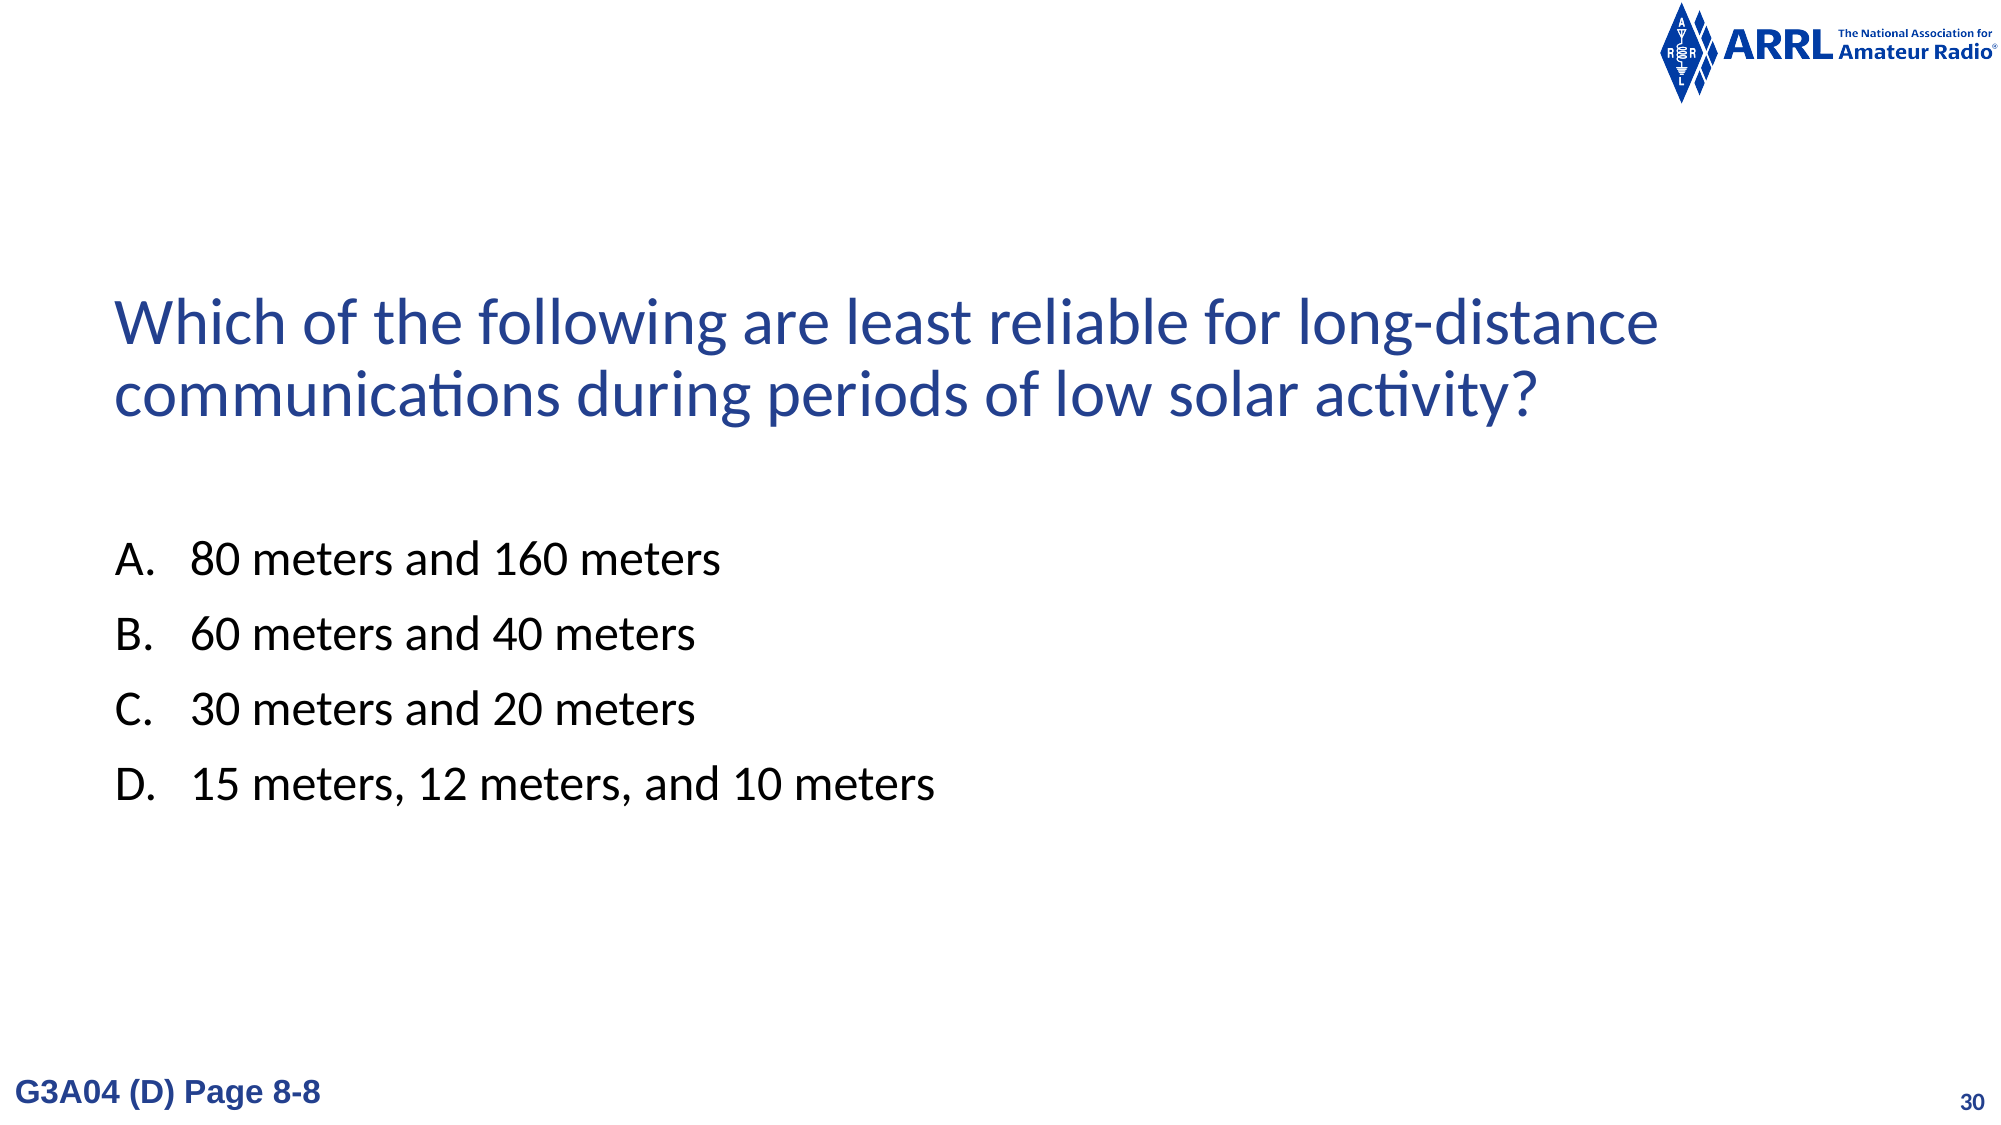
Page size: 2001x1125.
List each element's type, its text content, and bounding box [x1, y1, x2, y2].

picture [1658, 0, 1999, 106]
list 80 meters and 160 meters 60 meters and 40 meters 30 meters and 20 meters 15 meters, 12 meters, and 10 meters [99, 525, 1900, 1005]
text_box 30 [1875, 1077, 2000, 1123]
title Which of the following are least reliable for long-distance communications during periods of low solar activity? [99, 249, 1900, 468]
text_box G3A04 (D) Page 8-8 [0, 1062, 1313, 1118]
